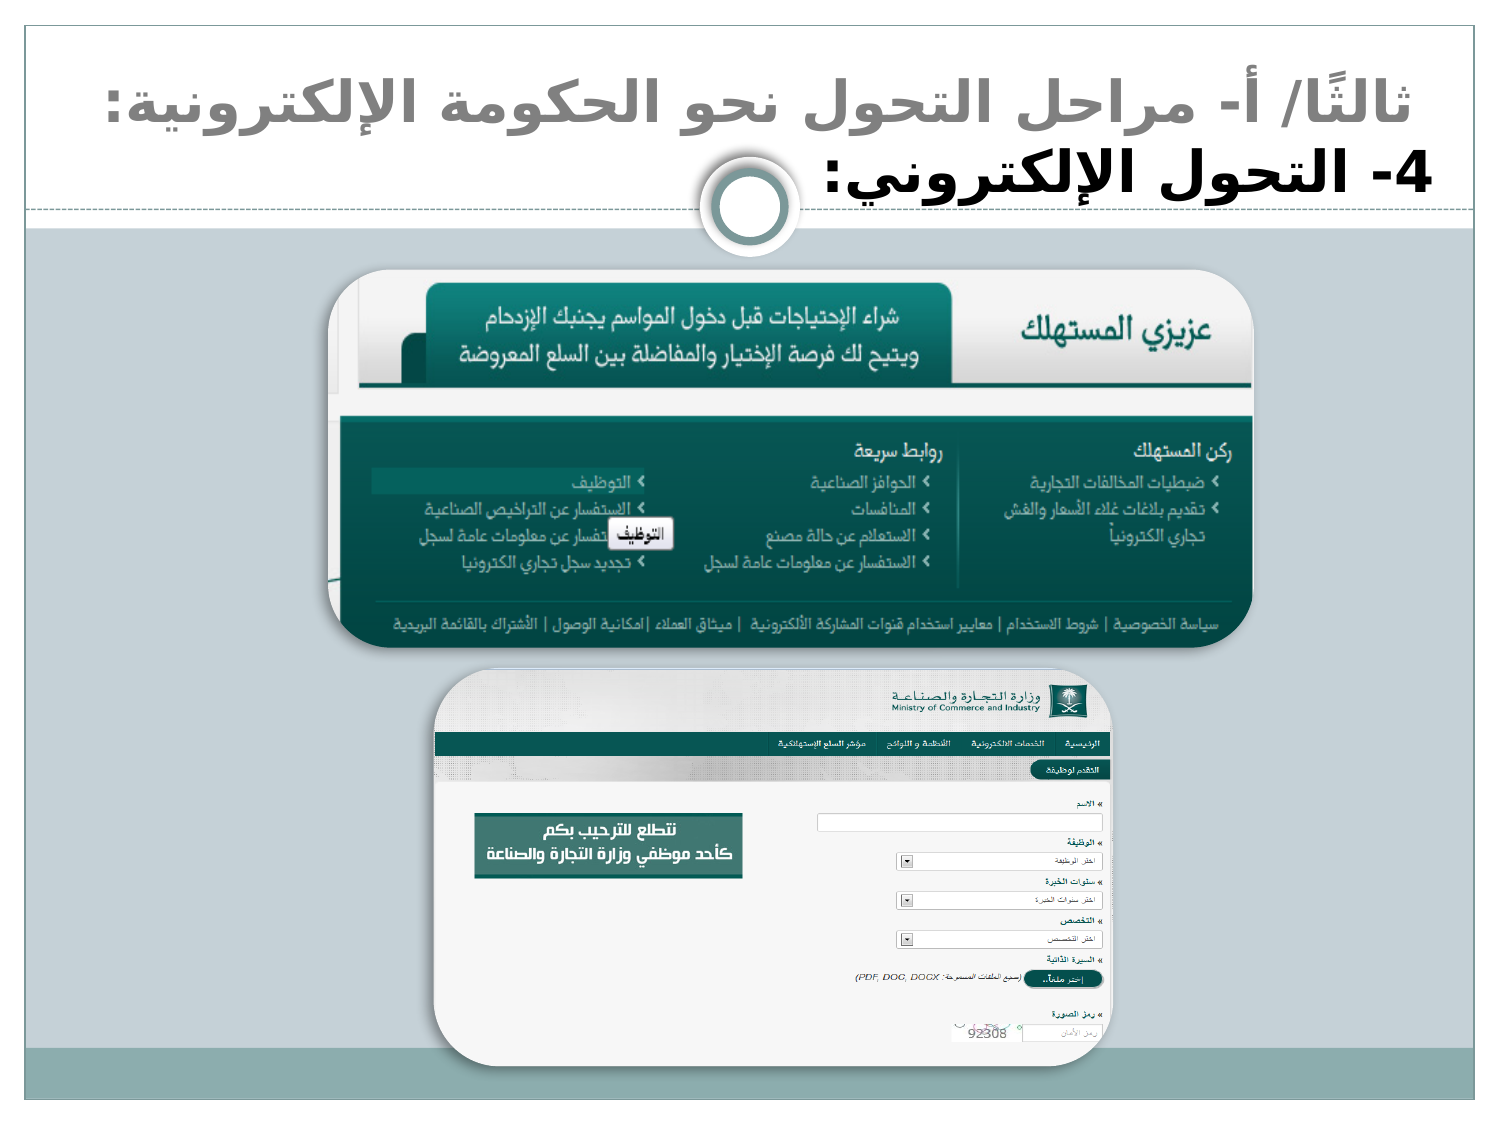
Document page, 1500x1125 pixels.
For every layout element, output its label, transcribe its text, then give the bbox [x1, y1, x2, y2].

picture [433, 667, 1114, 1067]
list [327, 269, 1255, 648]
title ثالثًا/ أ- مراحل التحول نحو الحكومة الإلكترونية: 4- التحول الإلكتروني: [49, 0, 1450, 211]
